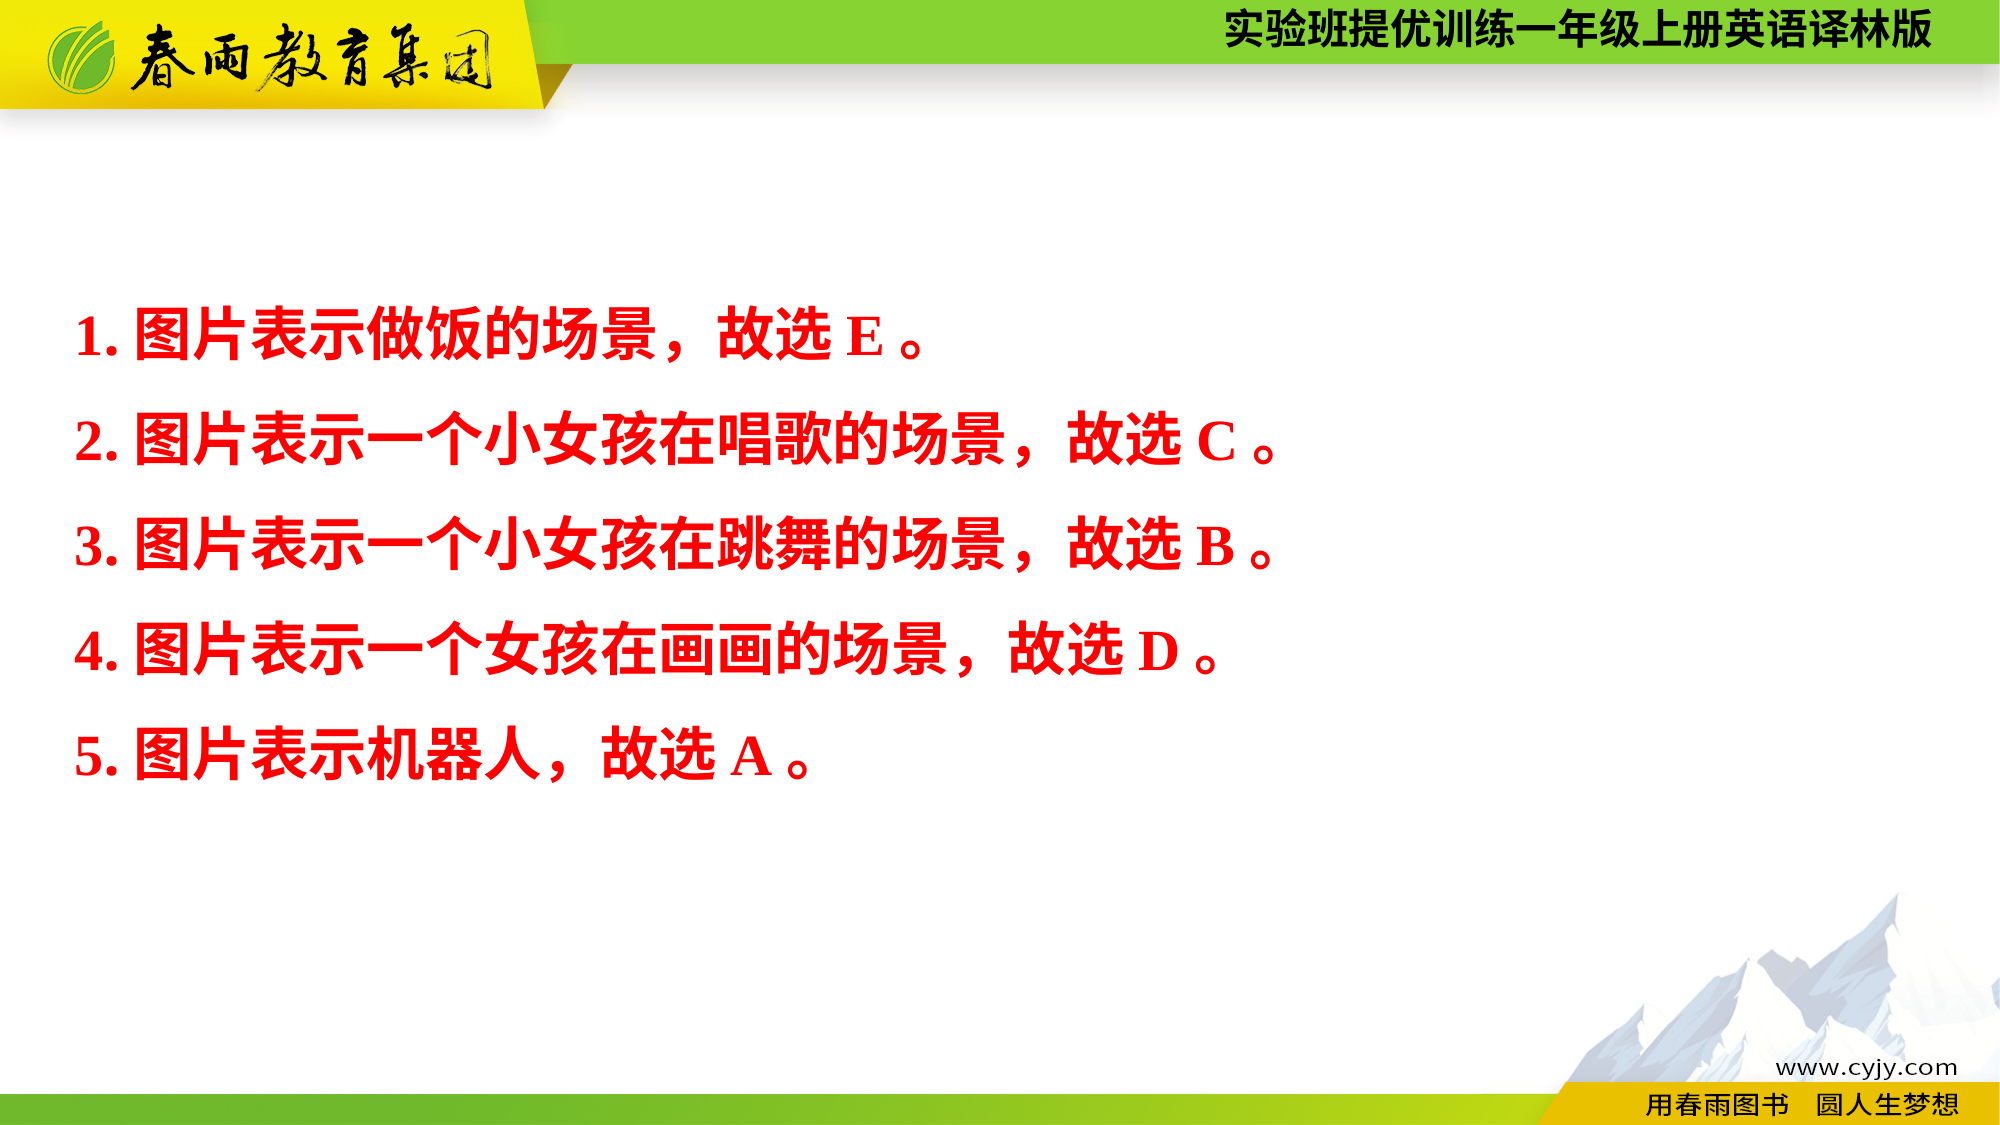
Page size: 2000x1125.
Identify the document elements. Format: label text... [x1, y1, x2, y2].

list 1.图片表示做饭的场景，故选E。 2.图片表示一个小女孩在唱歌的场景，故选C。 3.图片表示一个小女孩在跳舞的场景，故选B。 4.图片表示一个女孩在画画的场景，故选D。 5.图片表示机器人，故选A。 [59, 255, 1944, 787]
picture [0, 0, 2000, 1125]
